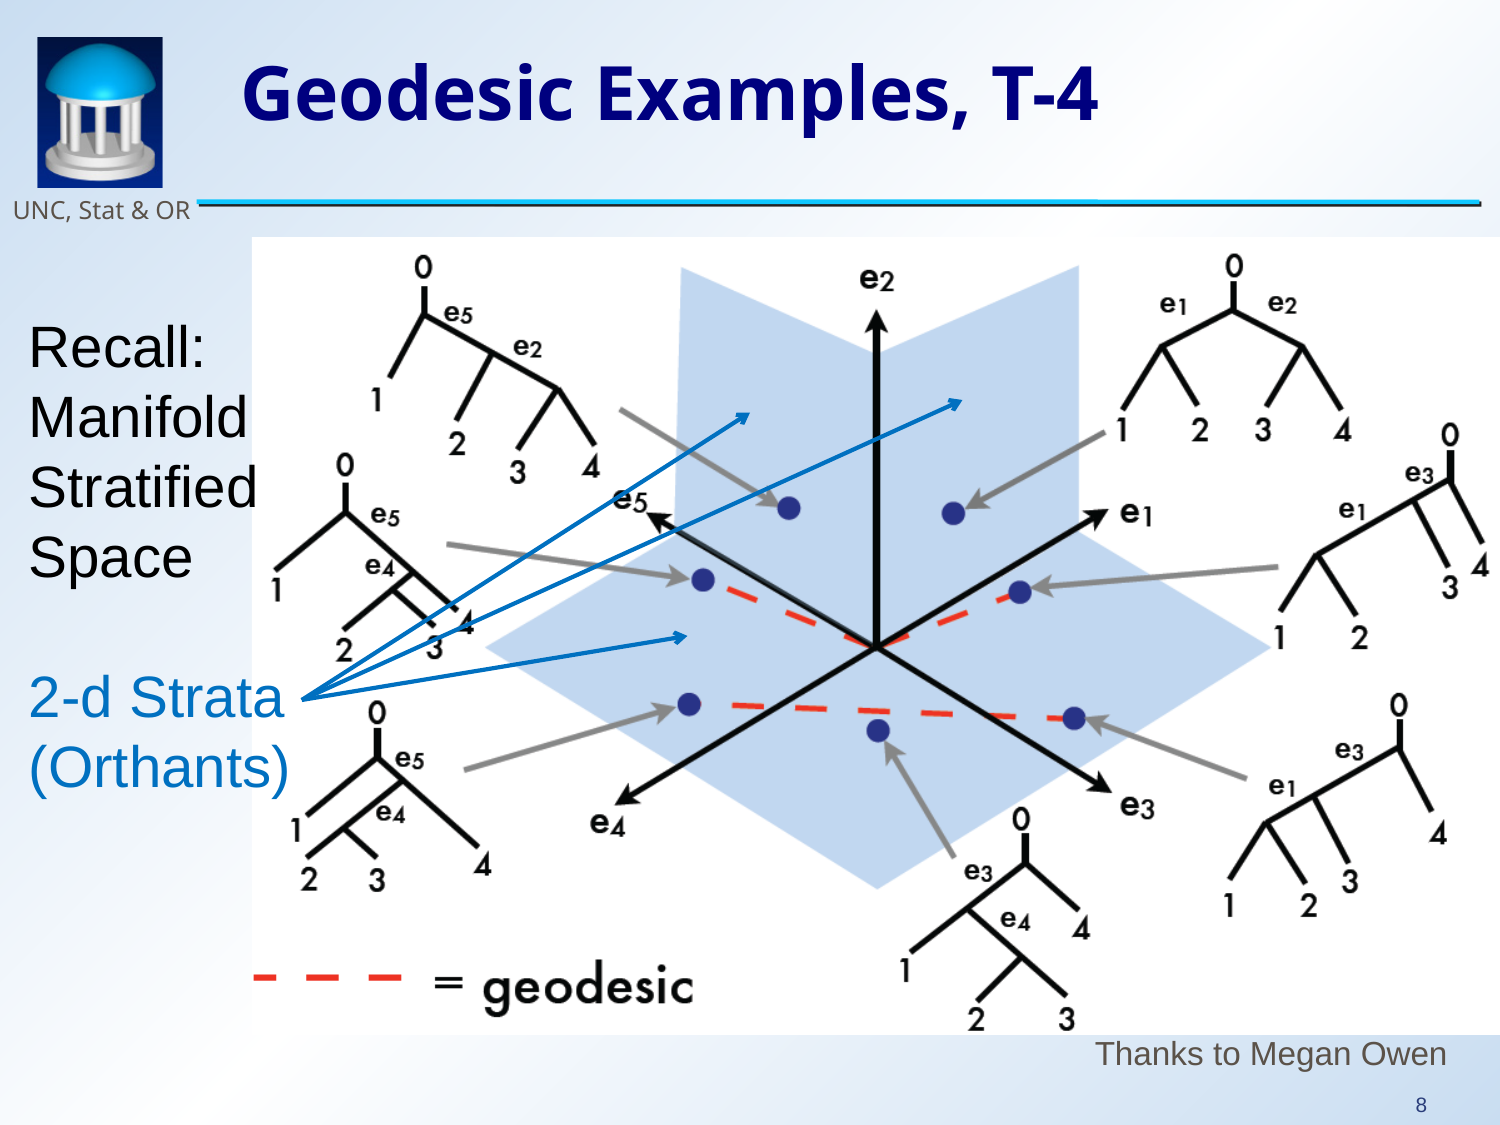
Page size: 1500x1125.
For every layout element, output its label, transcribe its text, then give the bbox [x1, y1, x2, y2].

text_box Thanks to Megan Owen [1080, 1044, 1463, 1080]
title Geodesic Examples, T-4 [224, 24, 1438, 156]
text_box Recall: Manifold Stratified Space 2-d Strata (Orthants) [14, 302, 246, 807]
picture [251, 237, 1500, 1035]
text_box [301, 635, 688, 701]
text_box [301, 399, 963, 701]
